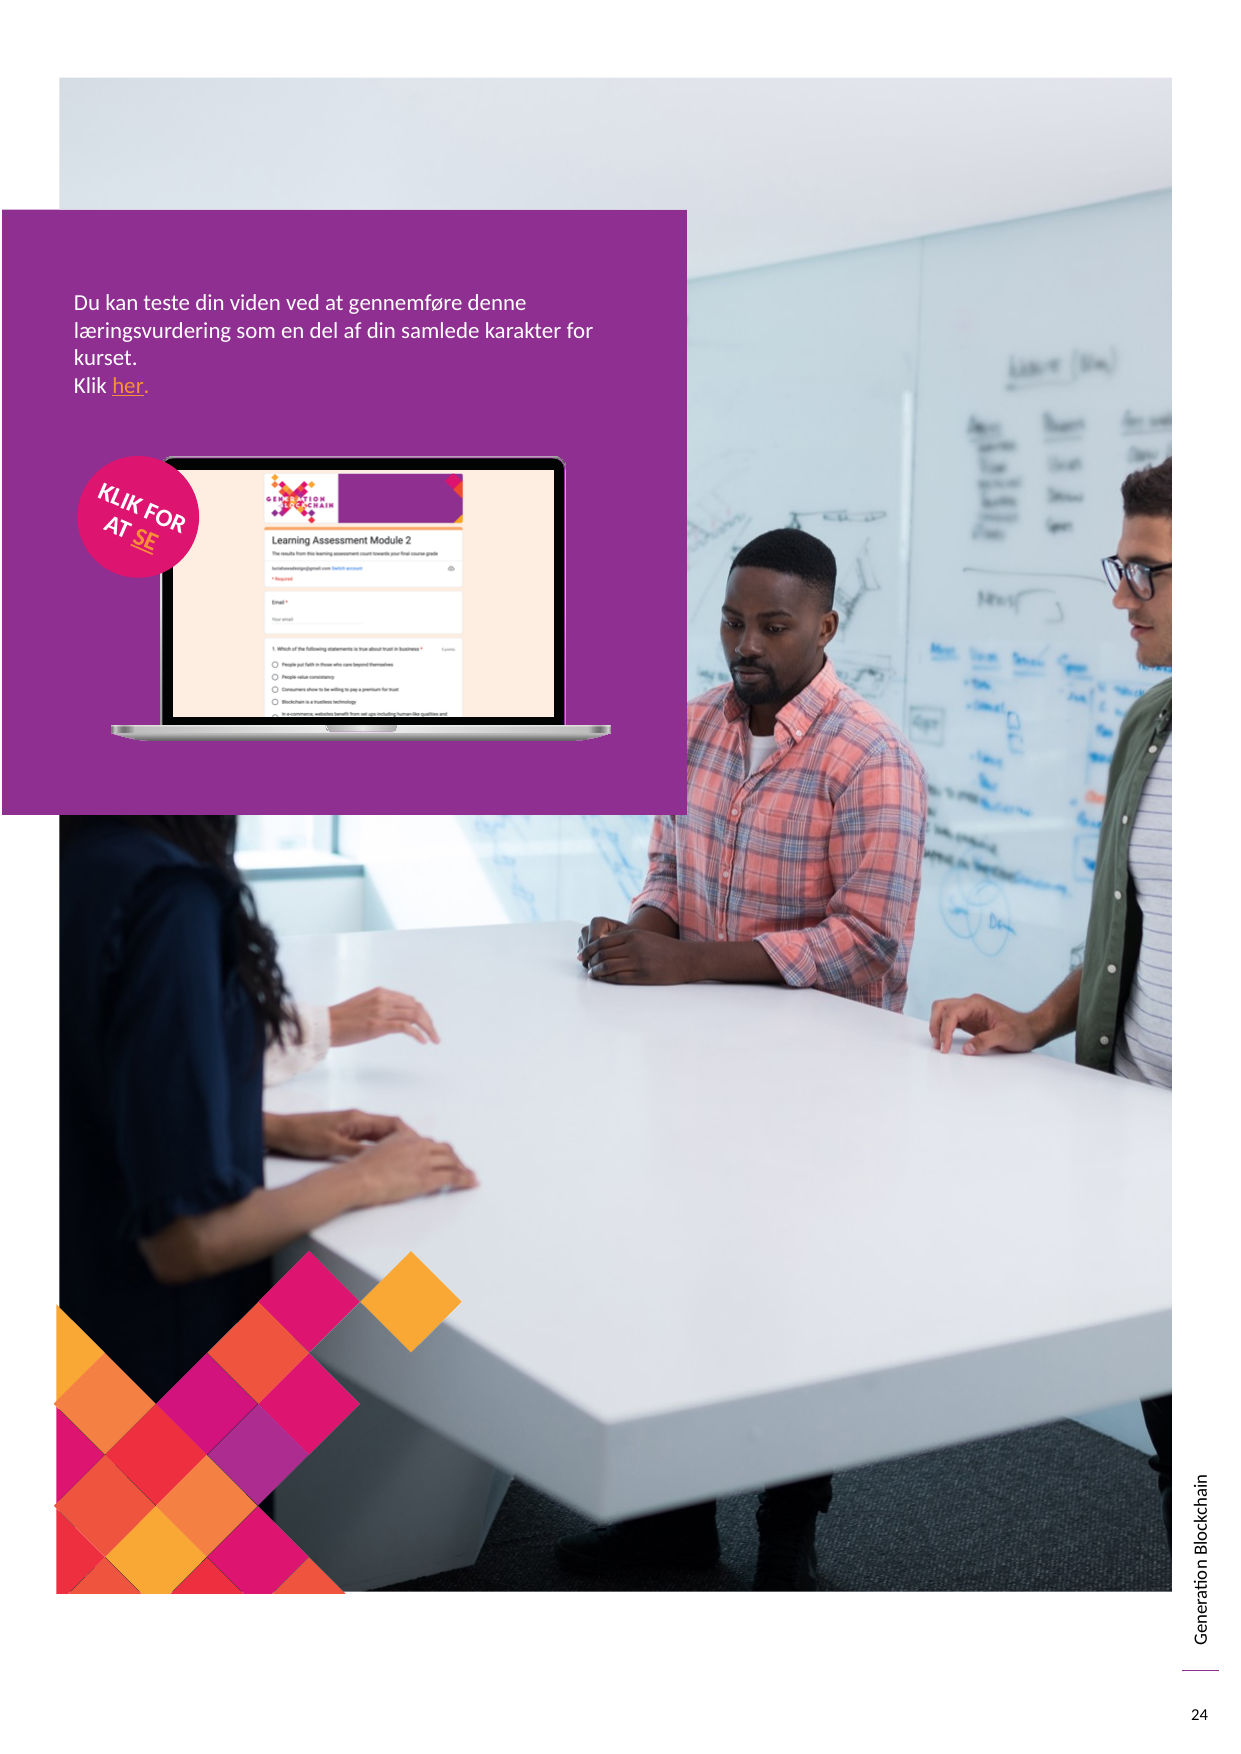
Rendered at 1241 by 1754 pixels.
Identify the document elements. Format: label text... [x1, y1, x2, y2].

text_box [68, 455, 204, 578]
slide_number 24 [1170, 1692, 1229, 1736]
picture [59, 77, 1172, 1592]
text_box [111, 456, 611, 741]
